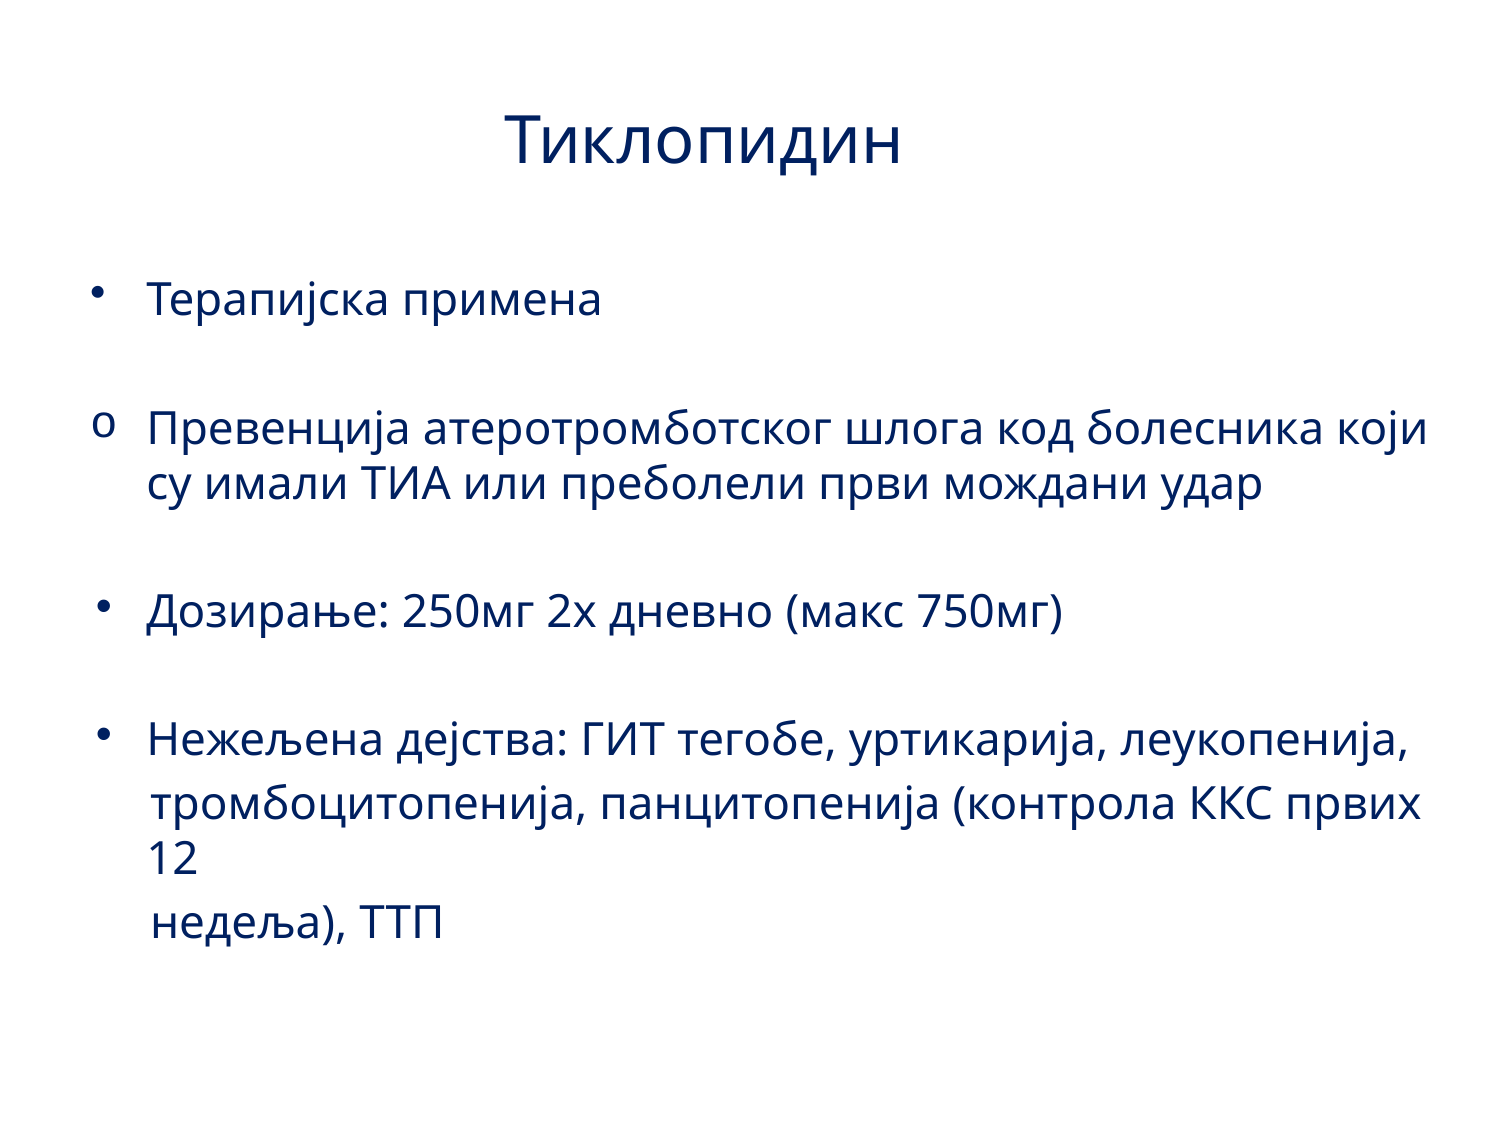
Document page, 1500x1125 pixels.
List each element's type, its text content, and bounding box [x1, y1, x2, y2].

list Терапијска примена Превенција атеротромботског шлога код болесника који су имали ТИА или преболели први мождани удар Дозирање: 250мг 2х дневно (макс 750мг) Нежељена дејства: ГИТ тегобе, уртикарија, леукопенија, тромбоцитопенија, панцитопенија (контрола ККС првих 12 недеља), ТТП [75, 262, 1465, 1005]
title Тиклопидин [29, 42, 1380, 231]
